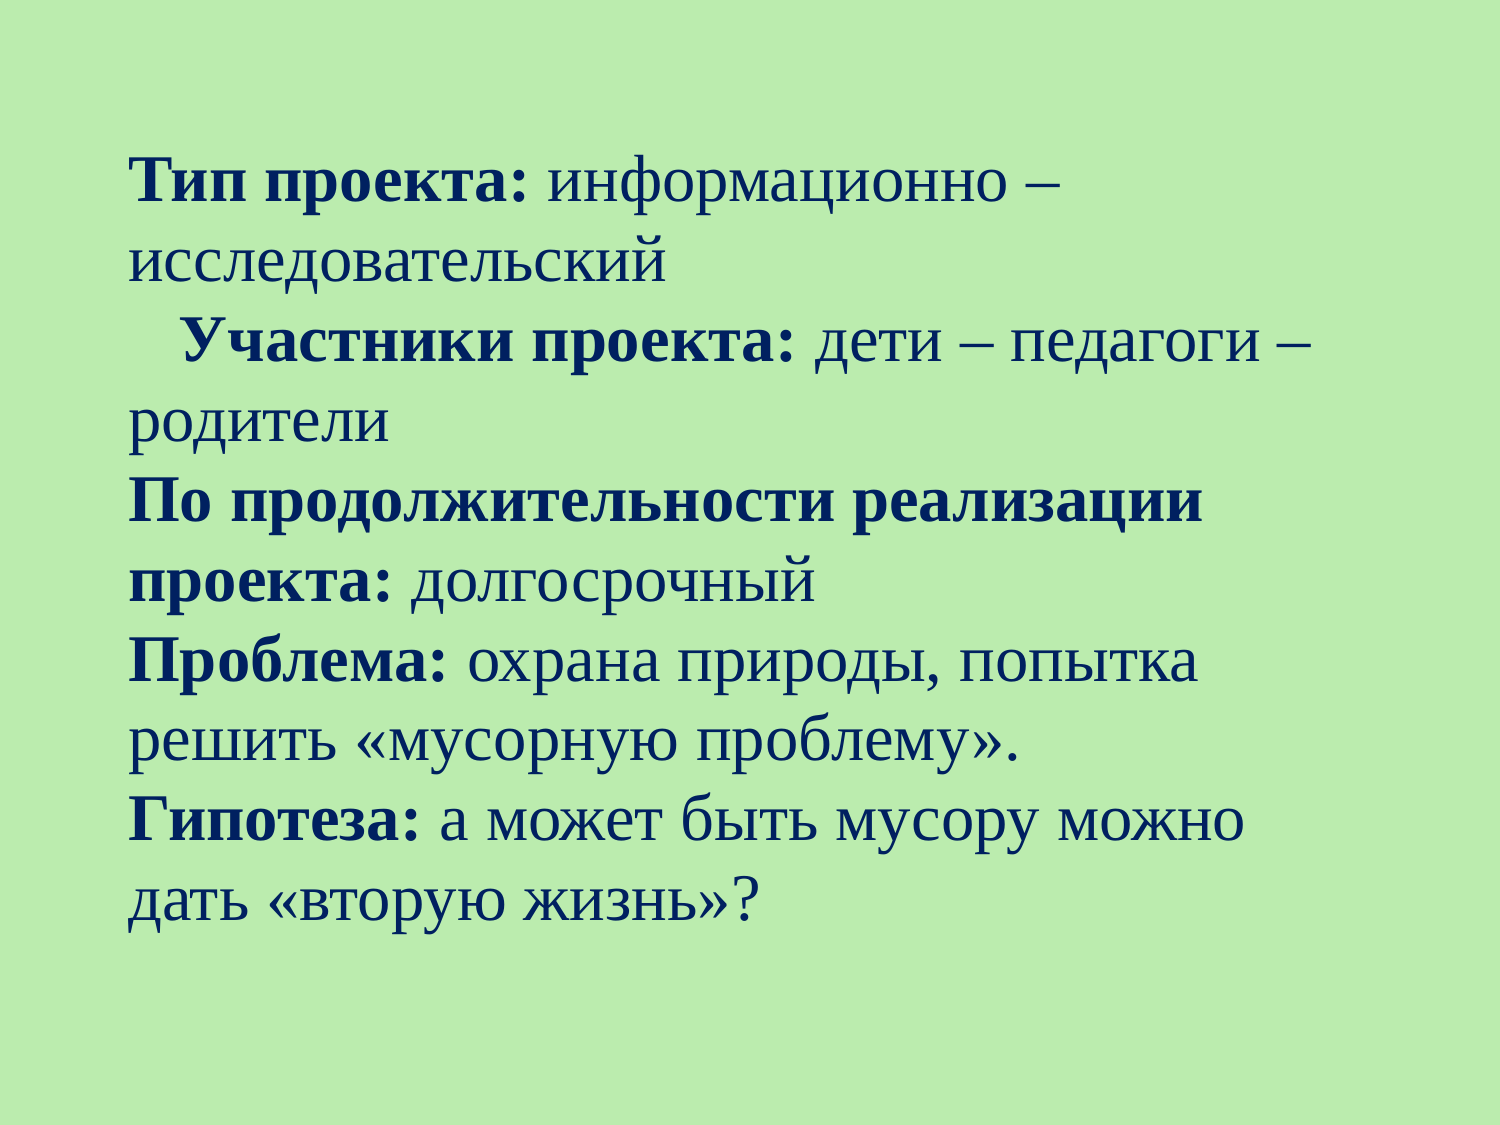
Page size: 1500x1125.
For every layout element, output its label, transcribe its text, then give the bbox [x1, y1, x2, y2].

title Тип проекта: информационно – исследовательский Участники проекта: дети – педагоги – родители По продолжительности реализации проекта: долгосрочный Проблема: охрана природы, попытка решить «мусорную проблему». Гипотеза: а может быть мусору можно дать «вторую жизнь»? [112, 54, 1388, 1095]
